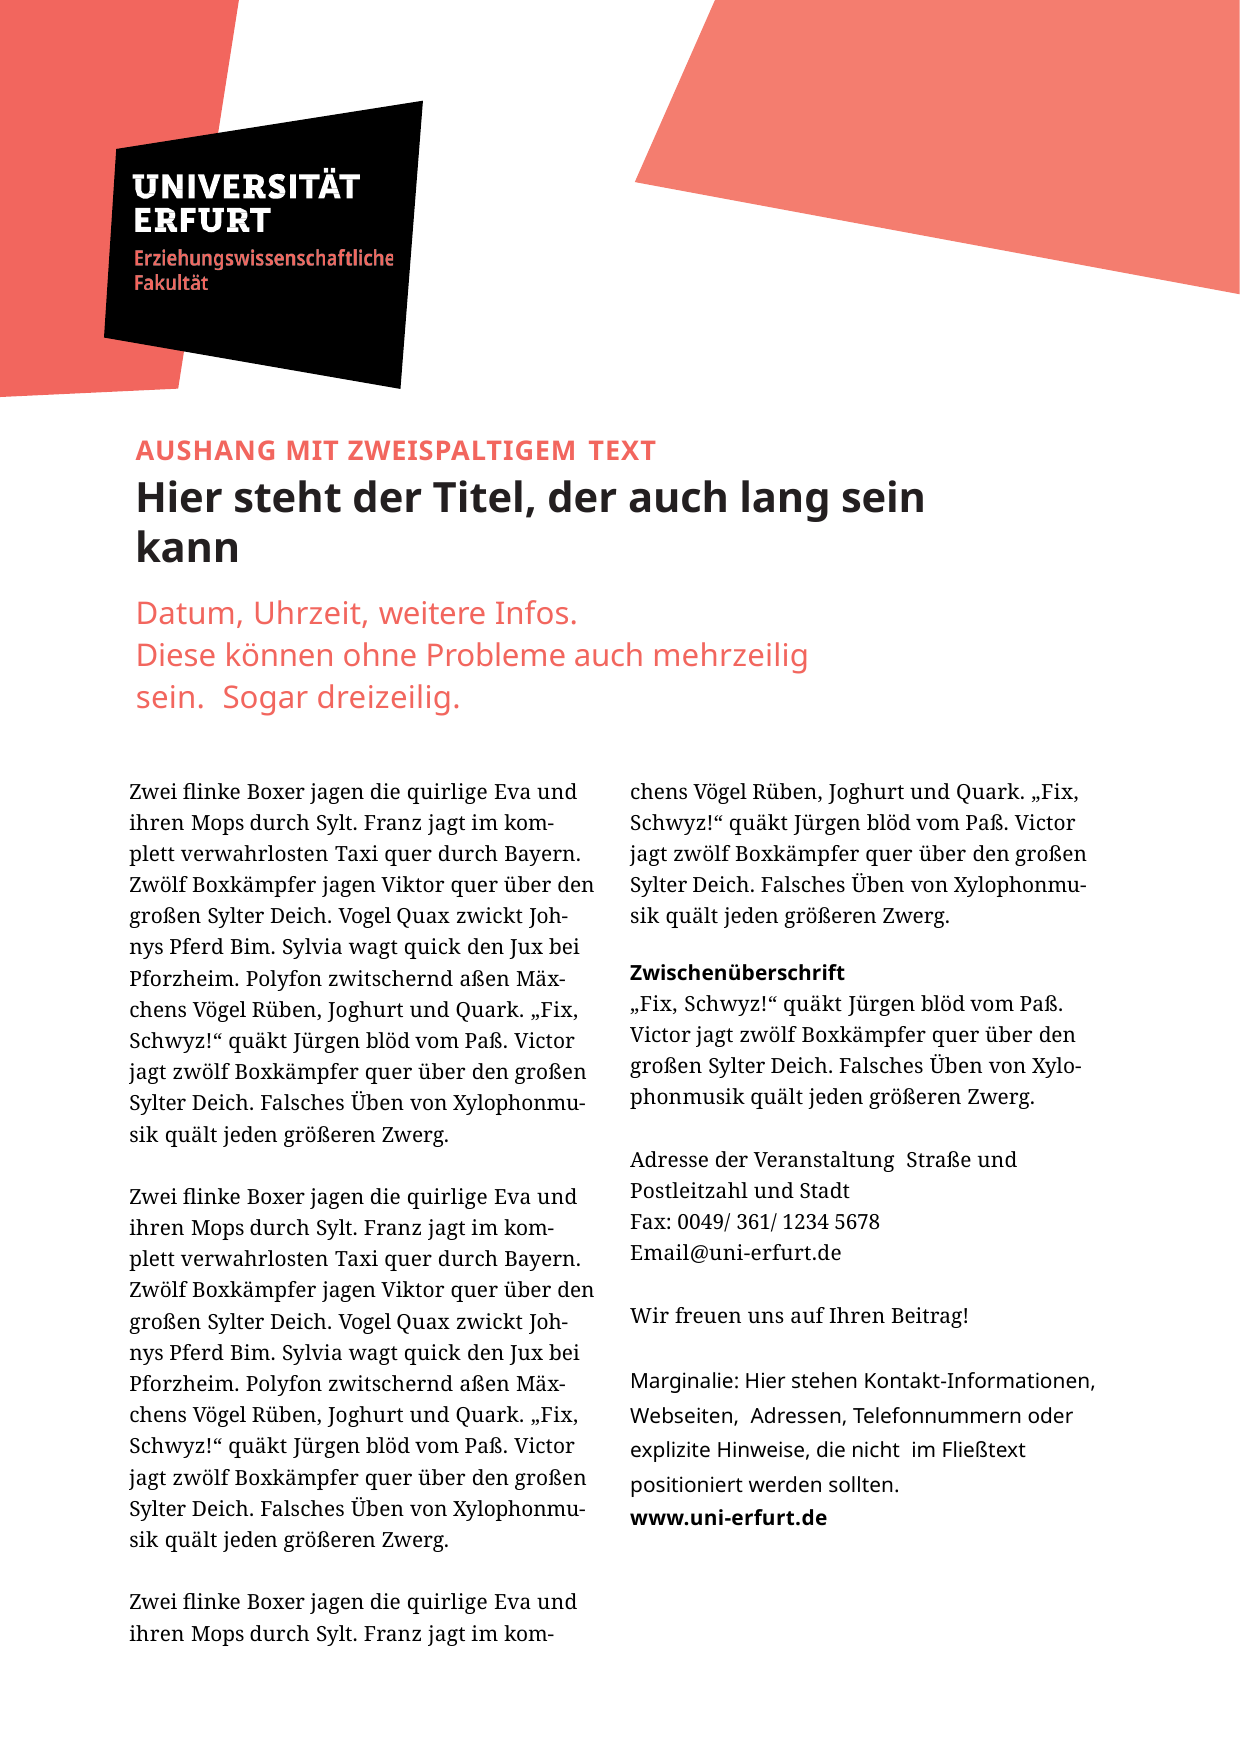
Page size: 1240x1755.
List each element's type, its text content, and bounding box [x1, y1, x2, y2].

text_box Zwei flinke Boxer jagen die quirlige Eva und ihren Mops durch Sylt. Franz jagt im kom- plett verwahrlosten Taxi quer durch Bayern. Zwölf Boxkämpfer jagen Viktor quer über den großen Sylter Deich. Vogel Quax zwickt Joh- nys Pferd Bim. Sylvia wagt quick den Jux bei Pforzheim. Polyfon zwitschernd aßen Mäx- chens Vögel Rüben, Joghurt und Quark. „Fix, Schwyz!“ quäkt Jürgen blöd vom Paß. Victor jagt zwölf Boxkämpfer quer über den großen Sylter Deich. Falsches Üben von Xylophonmu- sik quält jeden größeren Zwerg. Zwei flinke Boxer jagen die quirlige Eva und ihren Mops durch Sylt. Franz jagt im kom- plett verwahrlosten Taxi quer durch Bayern. Zwölf Boxkämpfer jagen Viktor quer über den großen Sylter Deich. Vogel Quax zwickt Joh- nys Pferd Bim. Sylvia wagt quick den Jux bei Pforzheim. Polyfon zwitschernd aßen Mäx- chens Vögel Rüben, Joghurt und Quark. „Fix, Schwyz!“ quäkt Jürgen blöd vom Paß. Victor jagt zwölf Boxkämpfer quer über den großen Sylter Deich. Falsches Üben von Xylophonmu- sik quält jeden größeren Zwerg. Zwei flinke Boxer jagen die quirlige Eva und ihren Mops durch Sylt. Franz jagt im kom- Pforzheim. Polyfon zwitschernd aßen Mäx- chens Vögel Rüben, Joghurt und Quark. „Fix, Schwyz!“ quäkt Jürgen blöd vom Paß. Victor jagt zwölf Boxkämpfer quer über den großen Sylter Deich. Falsches Üben von Xylophonmu- sik quält jeden größeren Zwerg. Zwischenüberschrift „Fix, Schwyz!“ quäkt Jürgen blöd vom Paß. Victor jagt zwölf Boxkämpfer quer über den großen Sylter Deich. Falsches Üben von Xylo- phonmusik quält jeden größeren Zwerg. Adresse der Veranstaltung Straße und Postleitzahl und Stadt Fax: 0049/ 361/ 1234 5678 Email@uni-erfurt.de Wir freuen uns auf Ihren Beitrag! Marginalie: Hier stehen Kontakt-Informationen, Webseiten, Adressen, Telefonnummern oder explizite Hinweise, die nicht im Fließtext positioniert werden sollten. www.uni-erfurt.de [112, 764, 1120, 1755]
text_box AUSHANG MIT ZWEISPALTIGEM TEXT Hier steht der Titel, der auch lang sein kann Datum, Uhrzeit, weitere Infos. Diese können ohne Probleme auch mehrzeilig sein. Sogar dreizeilig. [132, 433, 966, 715]
picture [135, 249, 394, 290]
